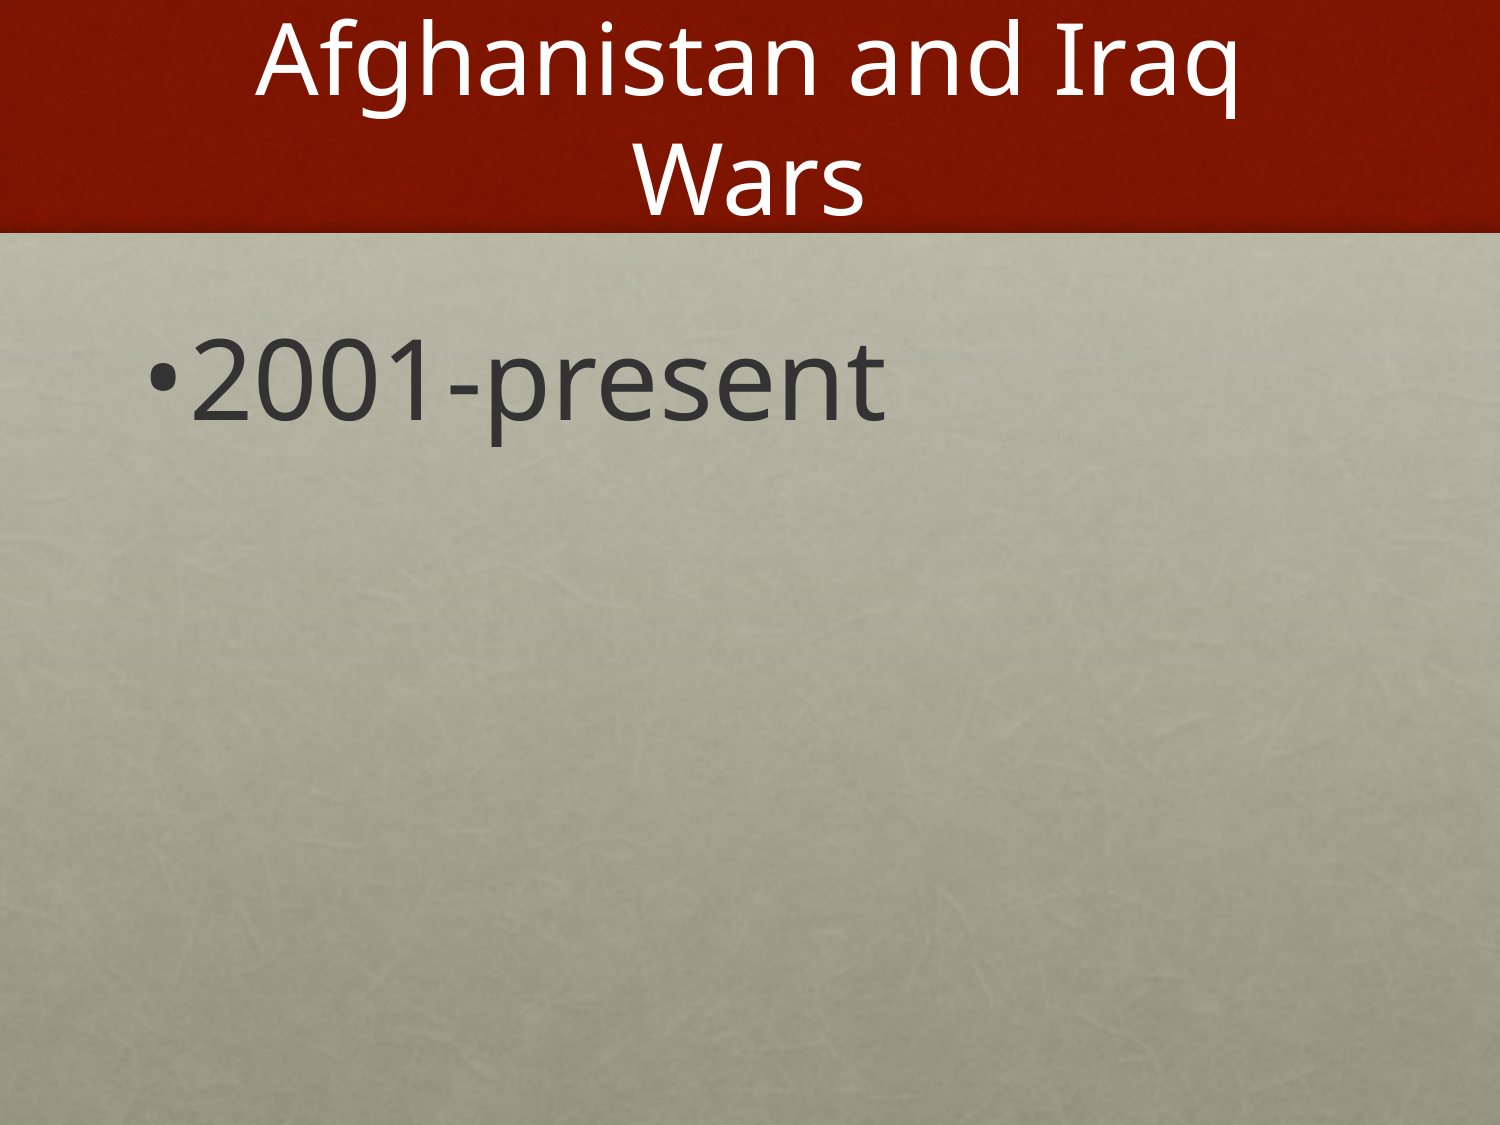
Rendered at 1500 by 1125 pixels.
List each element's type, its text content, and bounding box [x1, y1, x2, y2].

picture [0, 214, 1500, 1125]
title Afghanistan and Iraq Wars [127, 10, 1372, 221]
list 2001-present [127, 299, 1372, 1005]
